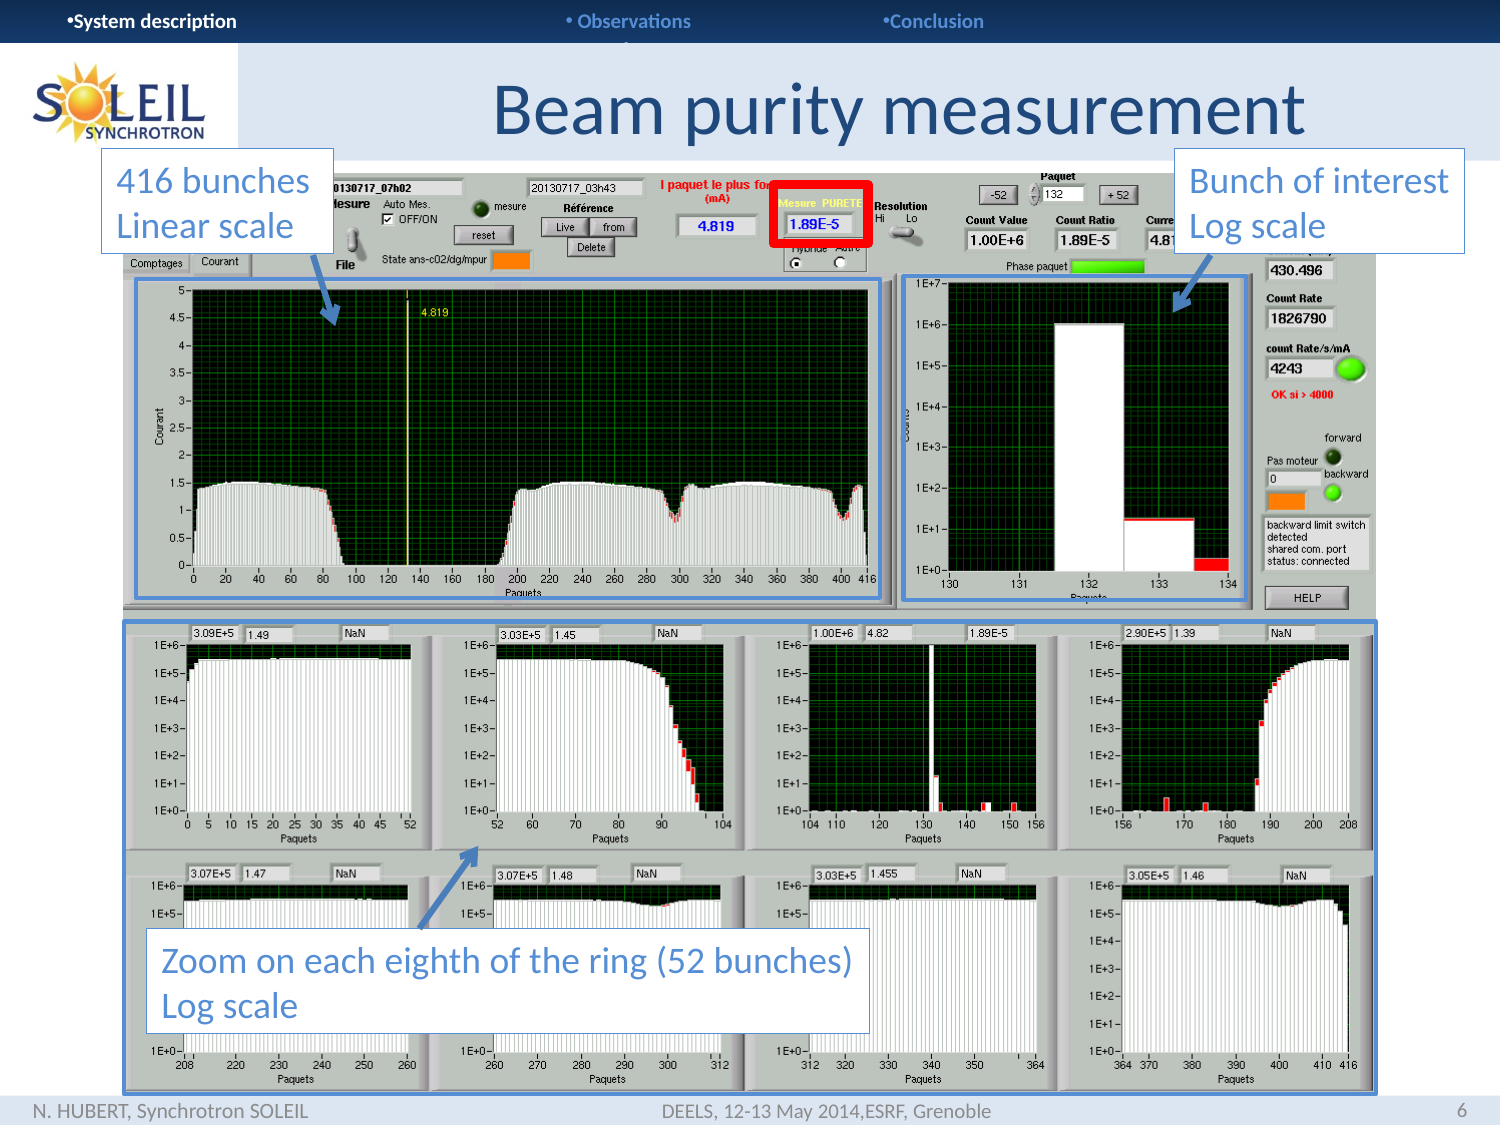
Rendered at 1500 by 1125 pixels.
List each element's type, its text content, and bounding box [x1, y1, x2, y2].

slide_number N. HUBERT, Synchrotron SOLEIL [17, 1095, 383, 1125]
footer DEELS, 12-13 May 2014,ESRF, Grenoble [383, 1104, 1270, 1125]
text_box Bunch of interest Log scale [1174, 148, 1465, 254]
picture [123, 173, 1377, 1095]
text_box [312, 254, 336, 327]
text_box 416 bunches Linear scale [101, 148, 334, 254]
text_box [418, 845, 479, 929]
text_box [1172, 254, 1211, 314]
picture [1, 43, 238, 161]
slide_number 6 [1411, 1093, 1483, 1125]
title Beam purity measurement [301, 42, 1499, 166]
